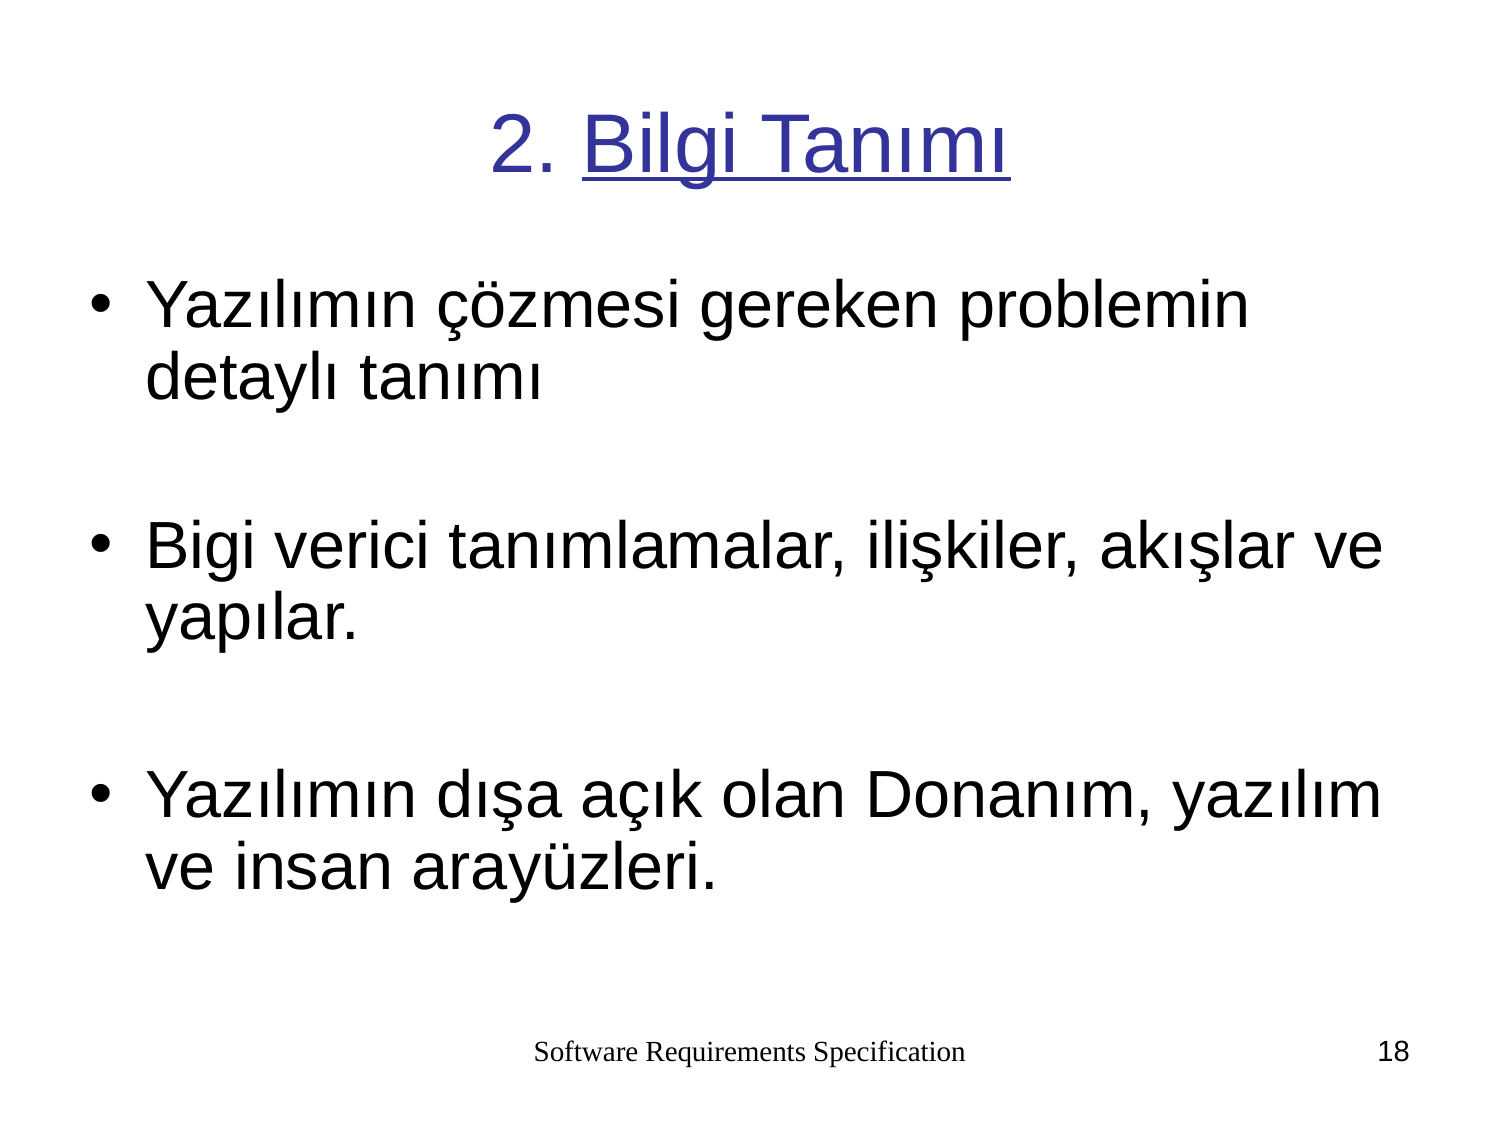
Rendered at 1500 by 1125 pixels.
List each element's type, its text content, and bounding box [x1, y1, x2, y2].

title 2. Bilgi Tanımı [74, 44, 1426, 233]
list Yazılımın çözmesi gereken problemin detaylı tanımı Bigi verici tanımlamalar, ilişkiler, akışlar ve yapılar. Yazılımın dışa açık olan Donanım, yazılım ve insan arayüzleri. [74, 262, 1460, 1006]
slide_number 18 [1074, 1024, 1425, 1103]
footer Software Requirements Specification [512, 1024, 988, 1103]
